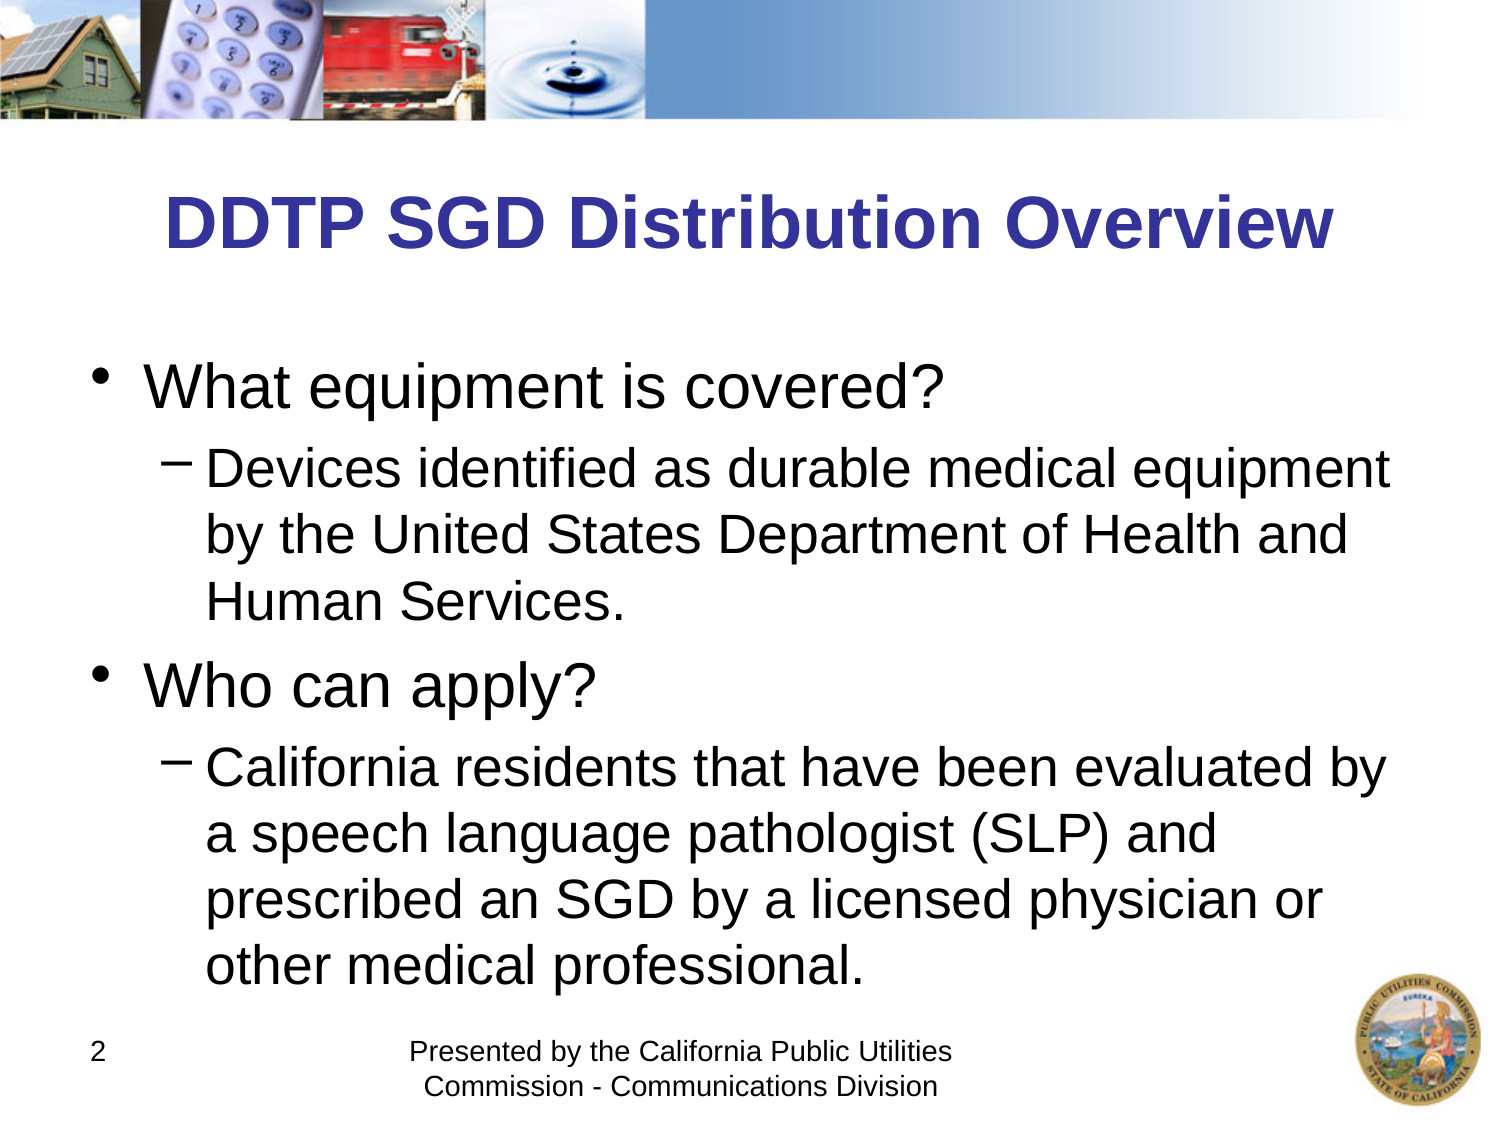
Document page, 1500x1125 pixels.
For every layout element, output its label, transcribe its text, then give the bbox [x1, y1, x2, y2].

footer Presented by the California Public Utilities Commission - Communications Division [362, 1024, 1000, 1103]
picture [0, 0, 1500, 1125]
list What equipment is covered? Devices identified as durable medical equipment by the United States Department of Health and Human Services. Who can apply? California residents that have been evaluated by a speech language pathologist (SLP) and prescribed an SGD by a licensed physician or other medical professional. [75, 337, 1425, 1005]
slide_number 2 [75, 1024, 350, 1103]
title DDTP SGD Distribution Overview [75, 137, 1425, 300]
